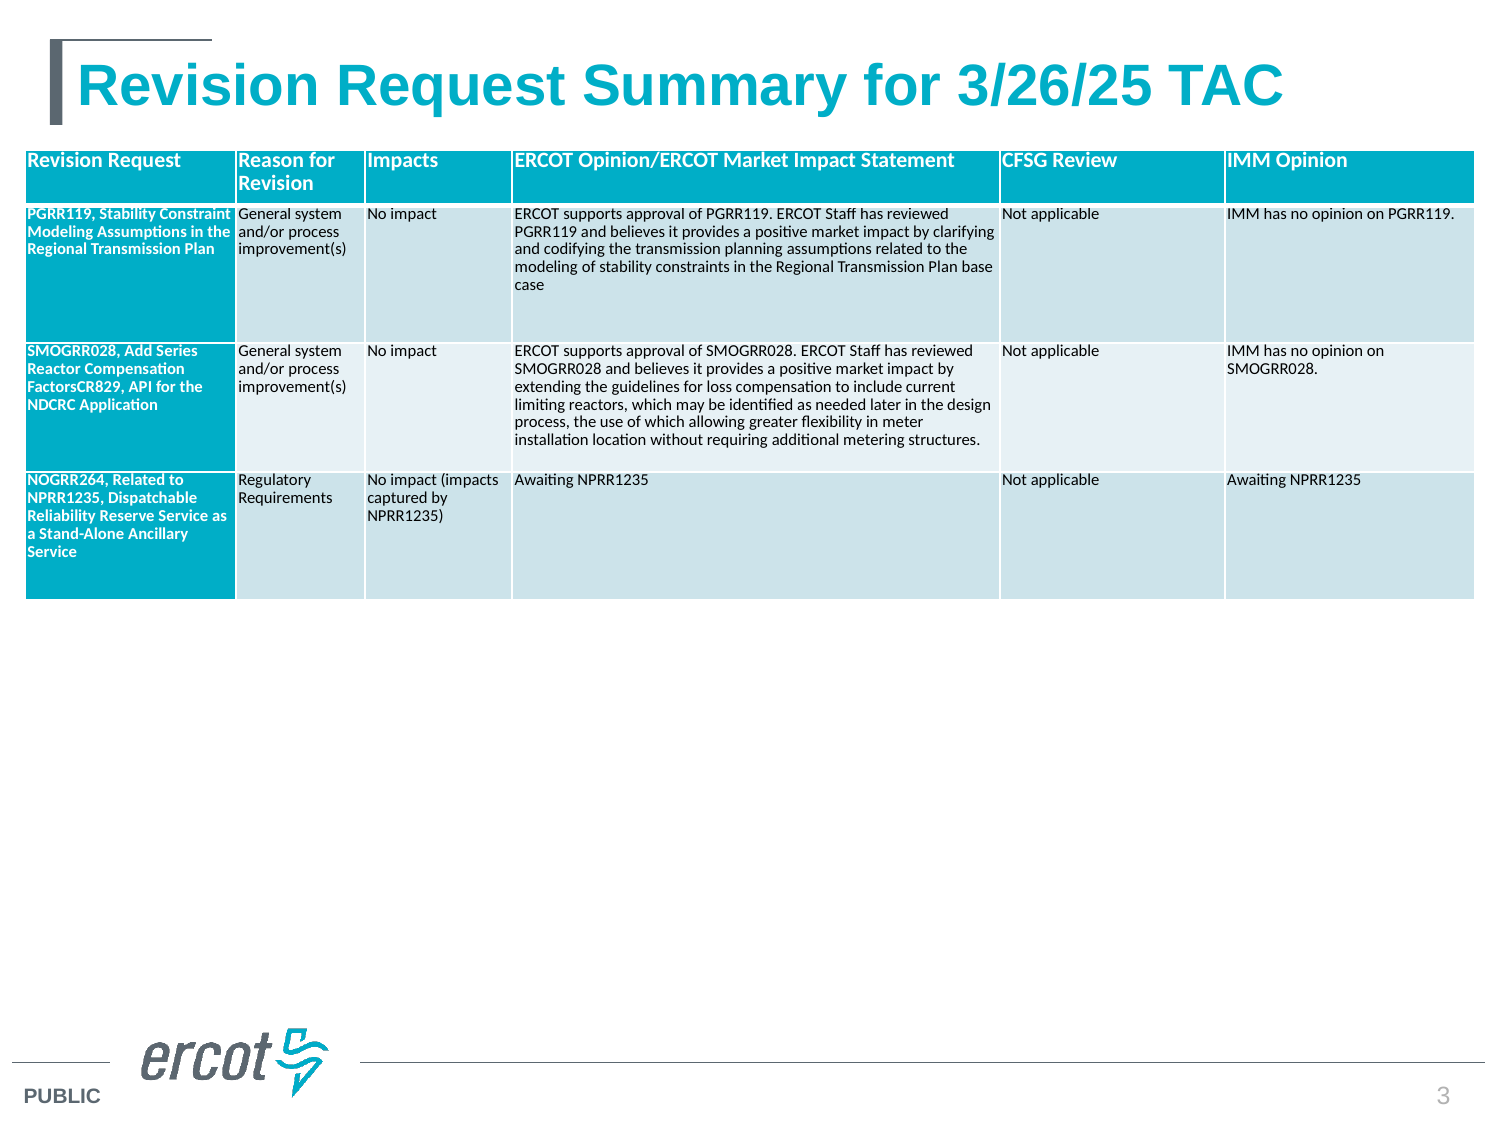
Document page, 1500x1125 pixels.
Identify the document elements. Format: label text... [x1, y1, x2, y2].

table_cell Awaiting NPRR1235 [1226, 473, 1474, 599]
table_cell Awaiting NPRR1235 [513, 473, 999, 599]
table_cell PGRR119, Stability Constraint Modeling Assumptions in the Regional Transmission Plan [26, 208, 235, 342]
table_cell General system and/or process improvement(s) [237, 344, 364, 471]
slide_number 3 [1400, 1076, 1488, 1113]
table_header Reason for Revision [237, 151, 364, 203]
table_cell ERCOT supports approval of SMOGRR028. ERCOT Staff has reviewed SMOGRR028 and believes it provides a positive market impact by extending the guidelines for loss compensation to include current limiting reactors, which may be identified as needed later in the design process, the use of which allowing greater flexibility in meter installation location without requiring additional metering structures. [513, 344, 999, 471]
table_cell Not applicable [1001, 208, 1224, 342]
table_cell IMM has no opinion on SMOGRR028. [1226, 344, 1474, 471]
table_cell General system and/or process improvement(s) [237, 208, 364, 342]
table_cell No impact [366, 208, 511, 342]
table_header CFSG Review [1001, 151, 1224, 203]
table_cell No impact (impacts captured by NPRR1235) [366, 473, 511, 599]
title Revision Request Summary for 3/26/25 TAC [62, 39, 1463, 125]
table_cell No impact [366, 344, 511, 471]
table_header Impacts [366, 151, 511, 203]
picture [137, 1024, 332, 1100]
table_cell IMM has no opinion on PGRR119. [1226, 208, 1474, 342]
table_header IMM Opinion [1226, 151, 1474, 203]
table_cell Not applicable [1001, 473, 1224, 599]
table_cell Regulatory Requirements [237, 473, 364, 599]
table_cell Not applicable [1001, 344, 1224, 471]
table_cell ERCOT supports approval of PGRR119. ERCOT Staff has reviewed PGRR119 and believes it provides a positive market impact by clarifying and codifying the transmission planning assumptions related to the modeling of stability constraints in the Regional Transmission Plan base case [513, 208, 999, 342]
table_header ERCOT Opinion/ERCOT Market Impact Statement [513, 151, 999, 203]
table_header Revision Request [26, 151, 235, 203]
table_cell SMOGRR028, Add Series Reactor Compensation FactorsCR829, API for the NDCRC Application [26, 344, 235, 471]
table_cell NOGRR264, Related to NPRR1235, Dispatchable Reliability Reserve Service as a Stand-Alone Ancillary Service [26, 473, 235, 599]
